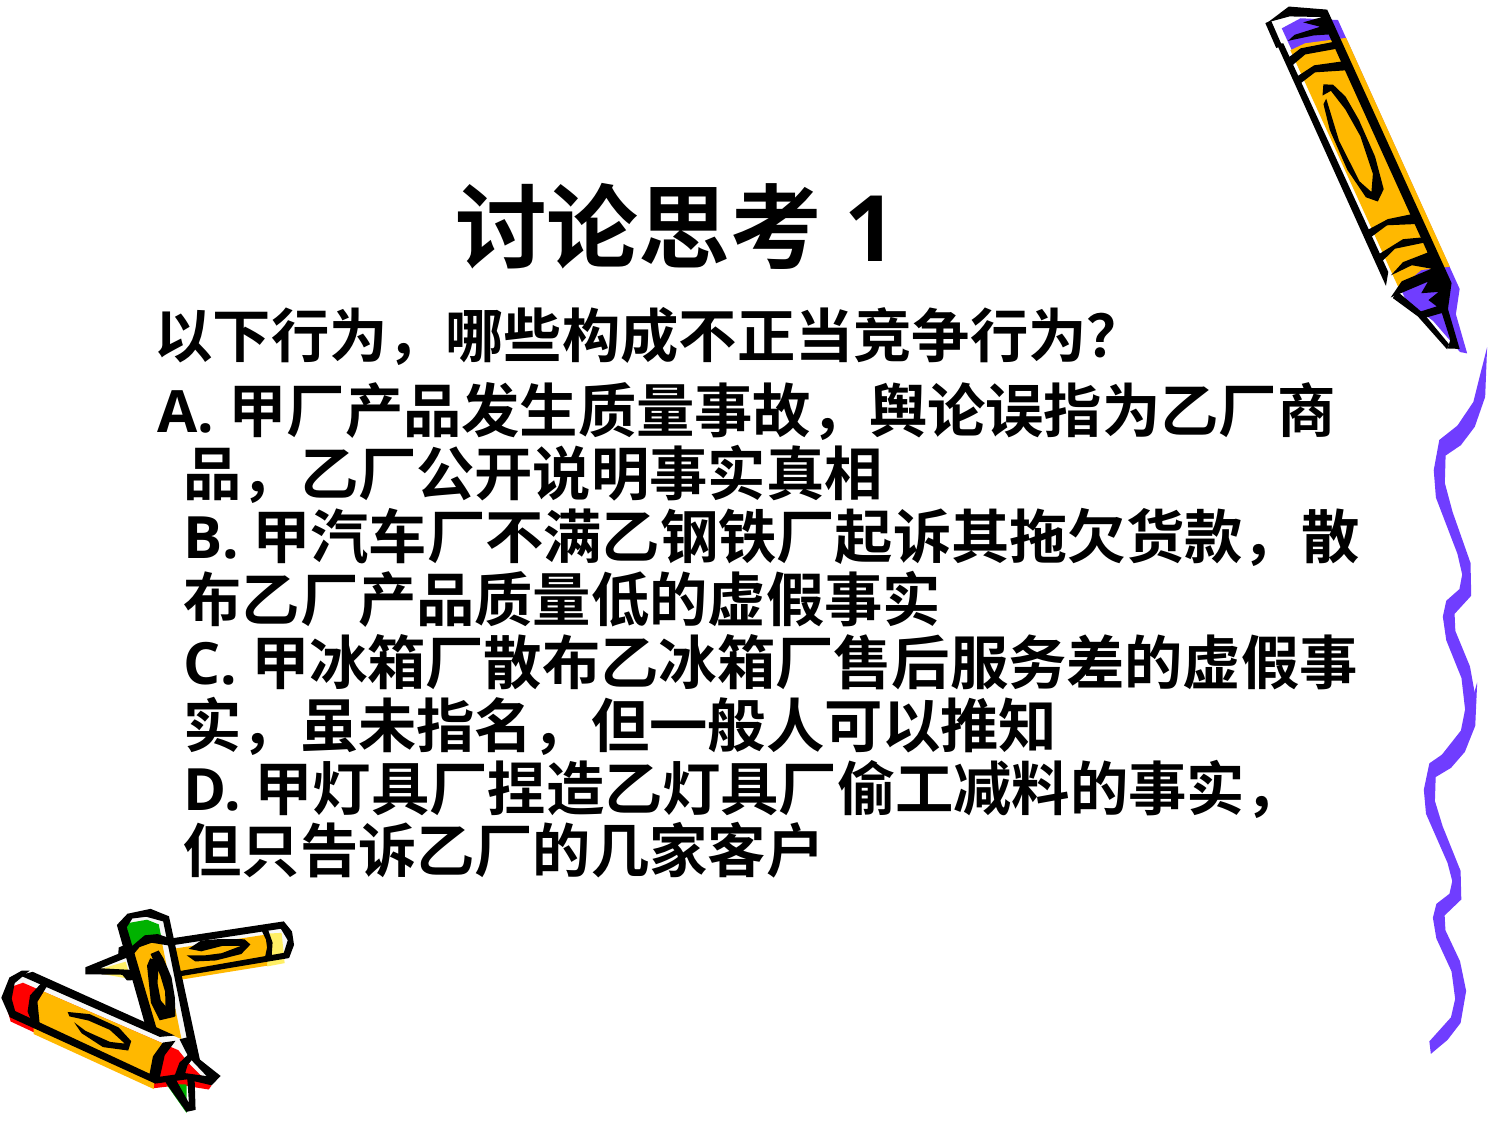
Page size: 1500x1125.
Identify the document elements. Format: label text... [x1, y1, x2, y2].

list 以下行为，哪些构成不正当竞争行为？ A.甲厂产品发生质量事故，舆论误指为乙厂商品，乙厂公开说明事实真相 B.甲汽车厂不满乙钢铁厂起诉其拖欠货款，散布乙厂产品质量低的虚假事实 C.甲冰箱厂散布乙冰箱厂售后服务差的虚假事实，虽未指名，但一般人可以推知 D.甲灯具厂捏造乙灯具厂偷工减料的事实，但只告诉乙厂的几家客户 [112, 299, 1376, 901]
title 讨论思考1 [112, 24, 1240, 288]
